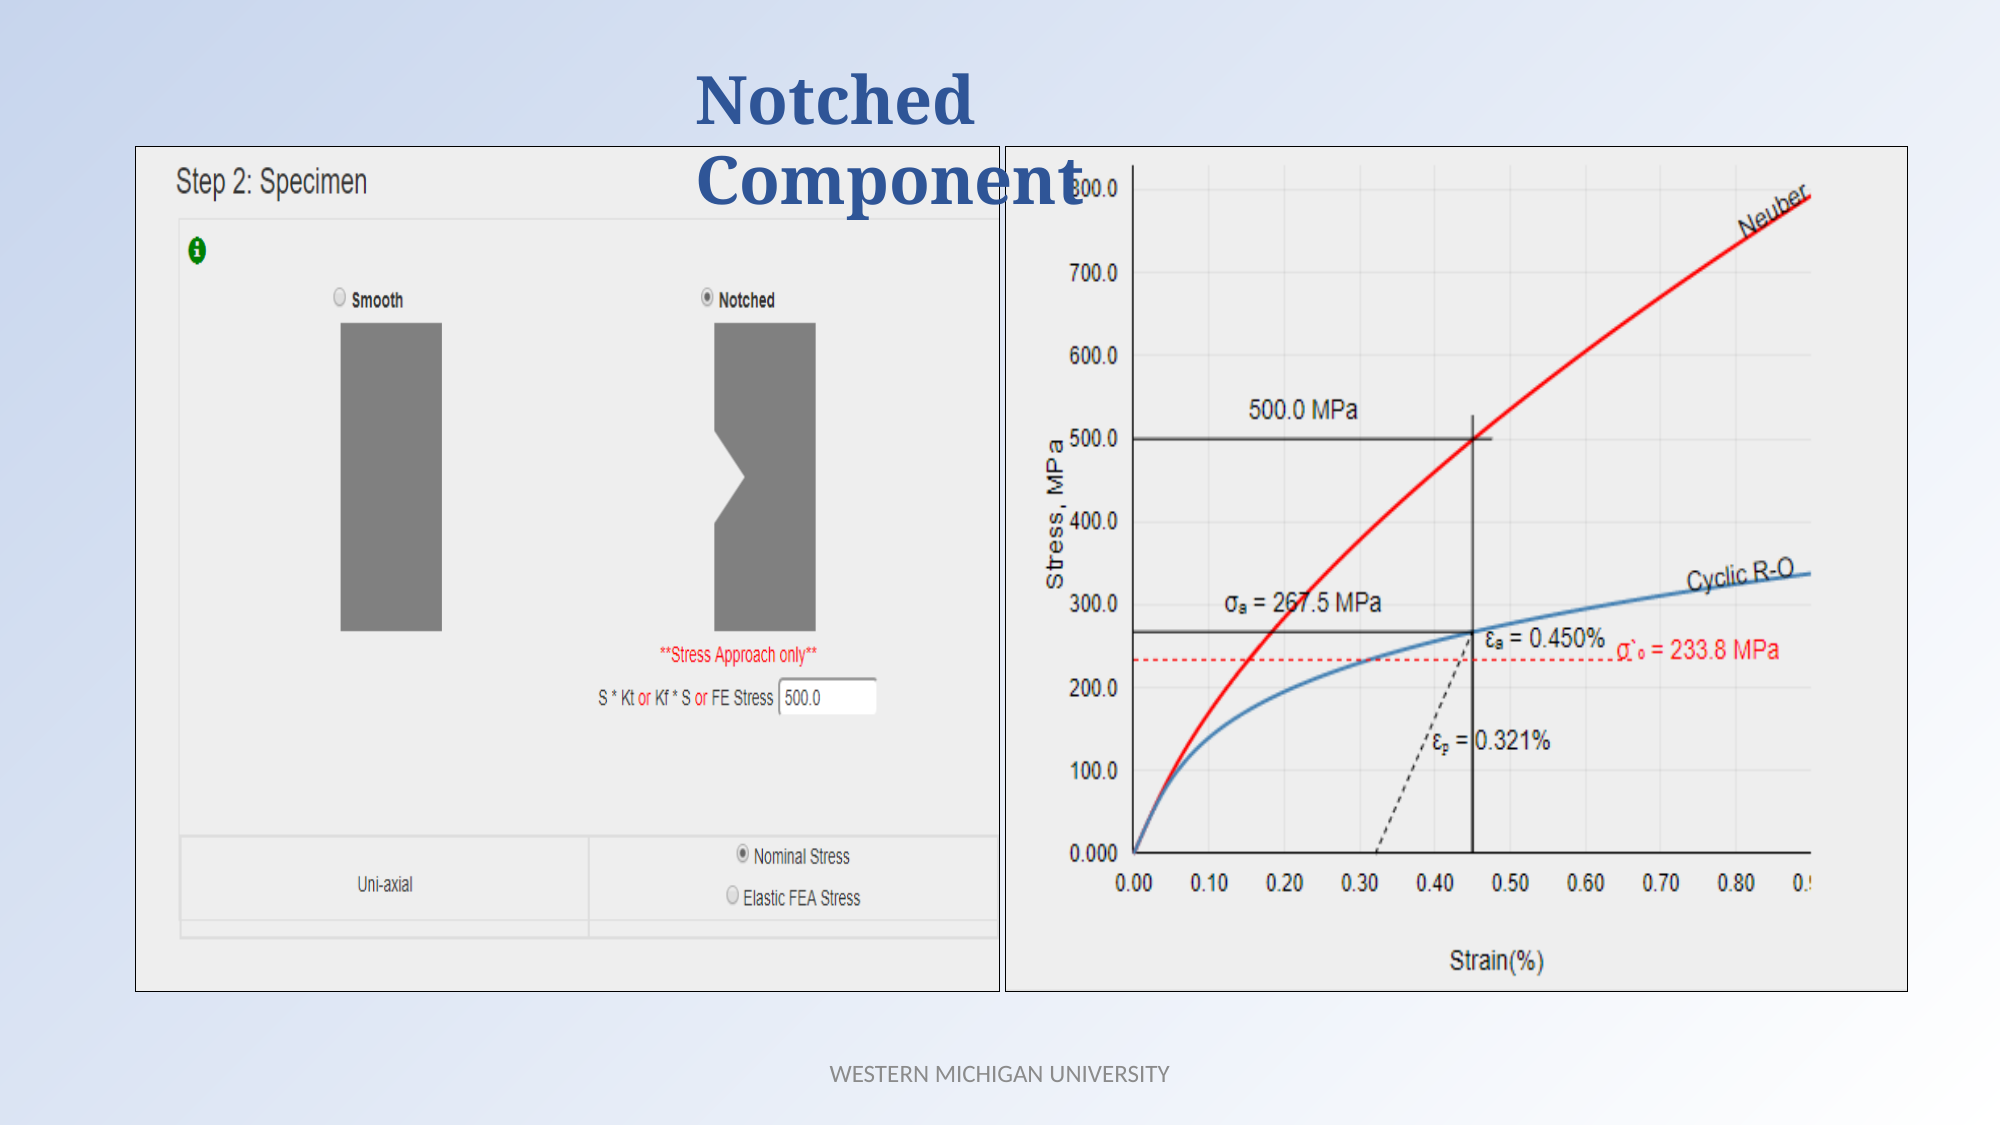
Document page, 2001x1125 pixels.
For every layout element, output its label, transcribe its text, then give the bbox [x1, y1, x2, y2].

footer WESTERN MICHIGAN UNIVERSITY [662, 1042, 1338, 1103]
text_box Notched Component [680, 50, 1332, 226]
picture [1005, 146, 1908, 992]
picture [135, 146, 1000, 992]
